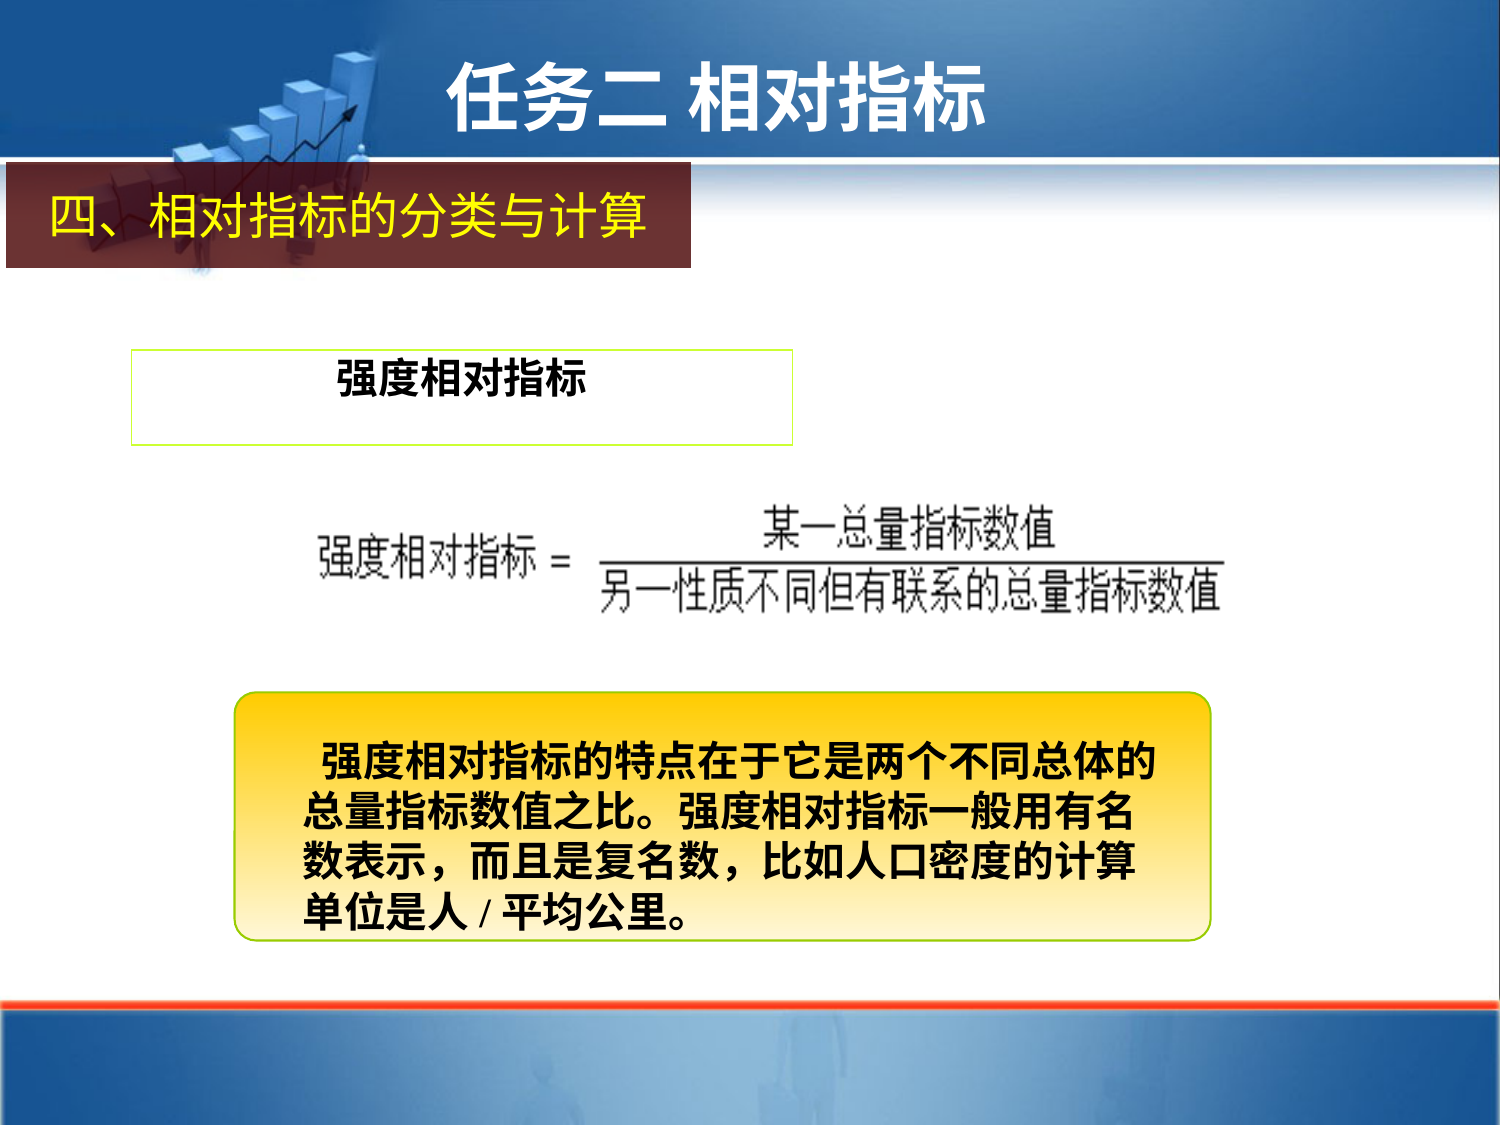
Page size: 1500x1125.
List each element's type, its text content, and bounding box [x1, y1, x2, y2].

text_box 强度相对指标 [131, 350, 793, 445]
text_box 强度相对指标的特点在于它是两个不同总体的总量指标数值之比。强度相对指标一般用有名数表示，而且是复名数，比如人口密度的计算单位是人/平均公里。 [287, 727, 1176, 993]
text_box [234, 692, 1211, 941]
picture [0, 0, 1500, 1125]
text_box 任务二 相对指标 [395, 42, 1500, 148]
text_box 四、相对指标的分类与计算 [6, 162, 691, 268]
